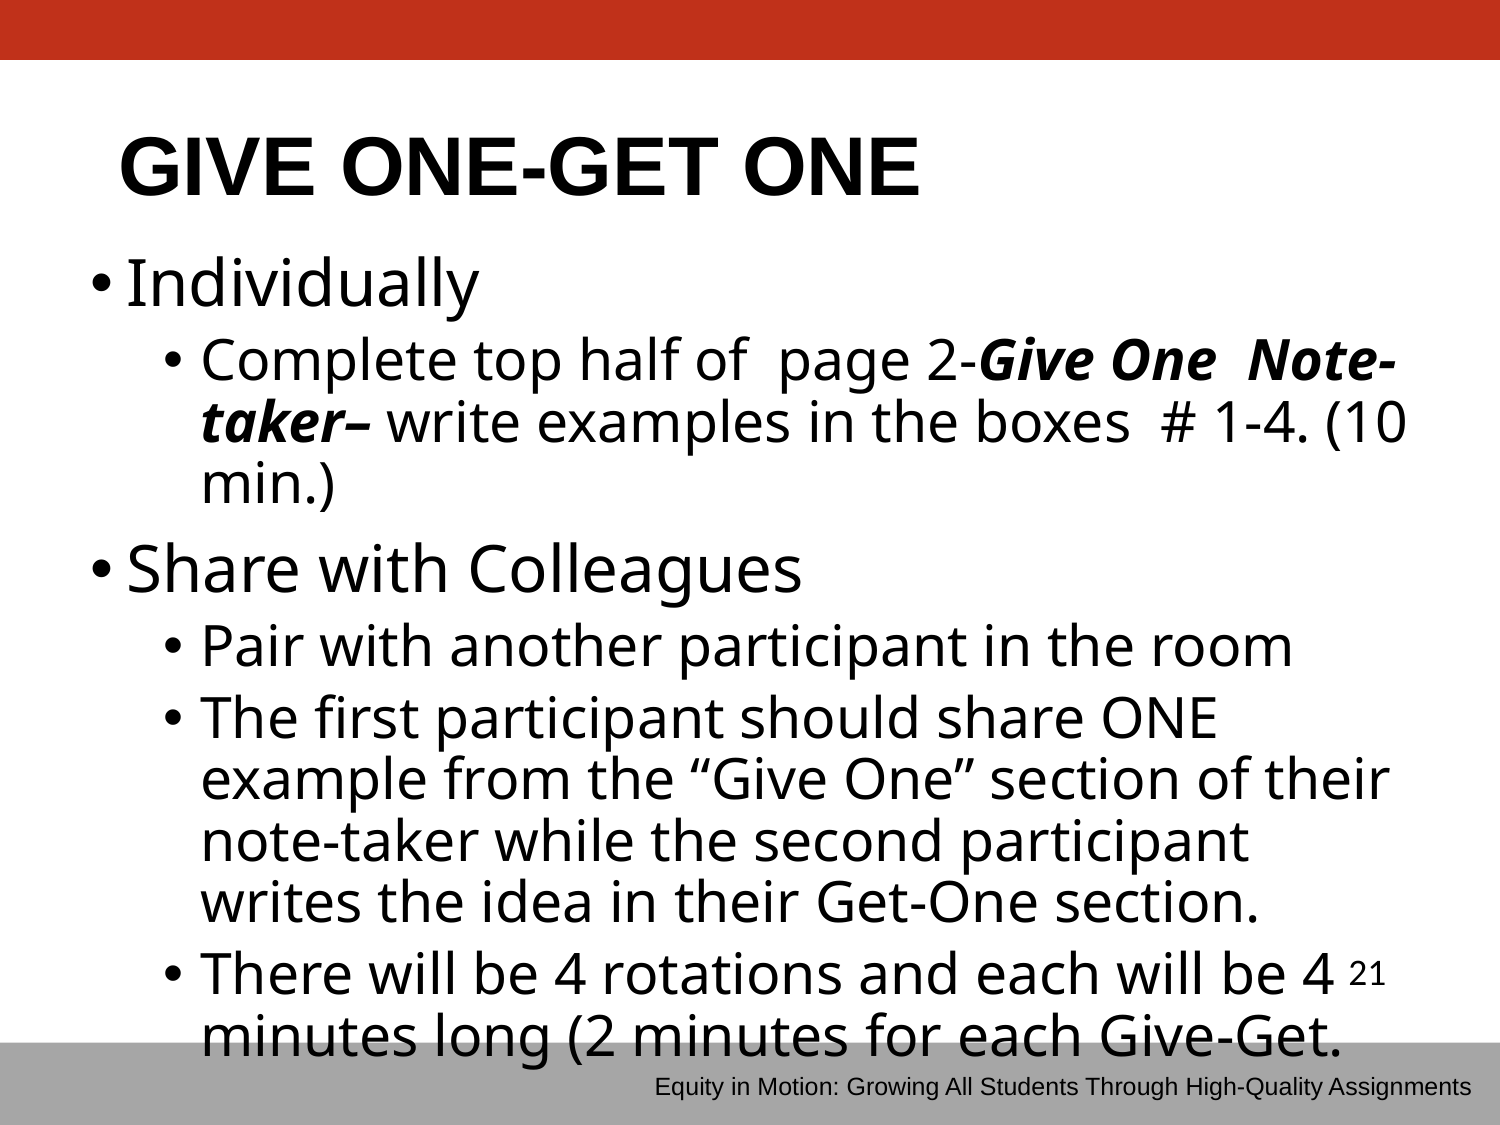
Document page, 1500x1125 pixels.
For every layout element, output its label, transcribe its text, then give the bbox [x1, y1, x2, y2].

title GIVE ONE-GET ONE [103, 59, 1397, 242]
slide_number 21 [1333, 940, 1434, 1027]
list Individually Complete top half of page 2-Give One Note-taker– write examples in the boxes # 1-4. (10 min.) Share with Colleagues Pair with another participant in the room The first participant should share ONE example from the “Give One” section of their note-taker while the second participant writes the idea in their Get-One section. There will be 4 rotations and each will be 4 minutes long (2 minutes for each Give-Get. [75, 242, 1425, 1125]
